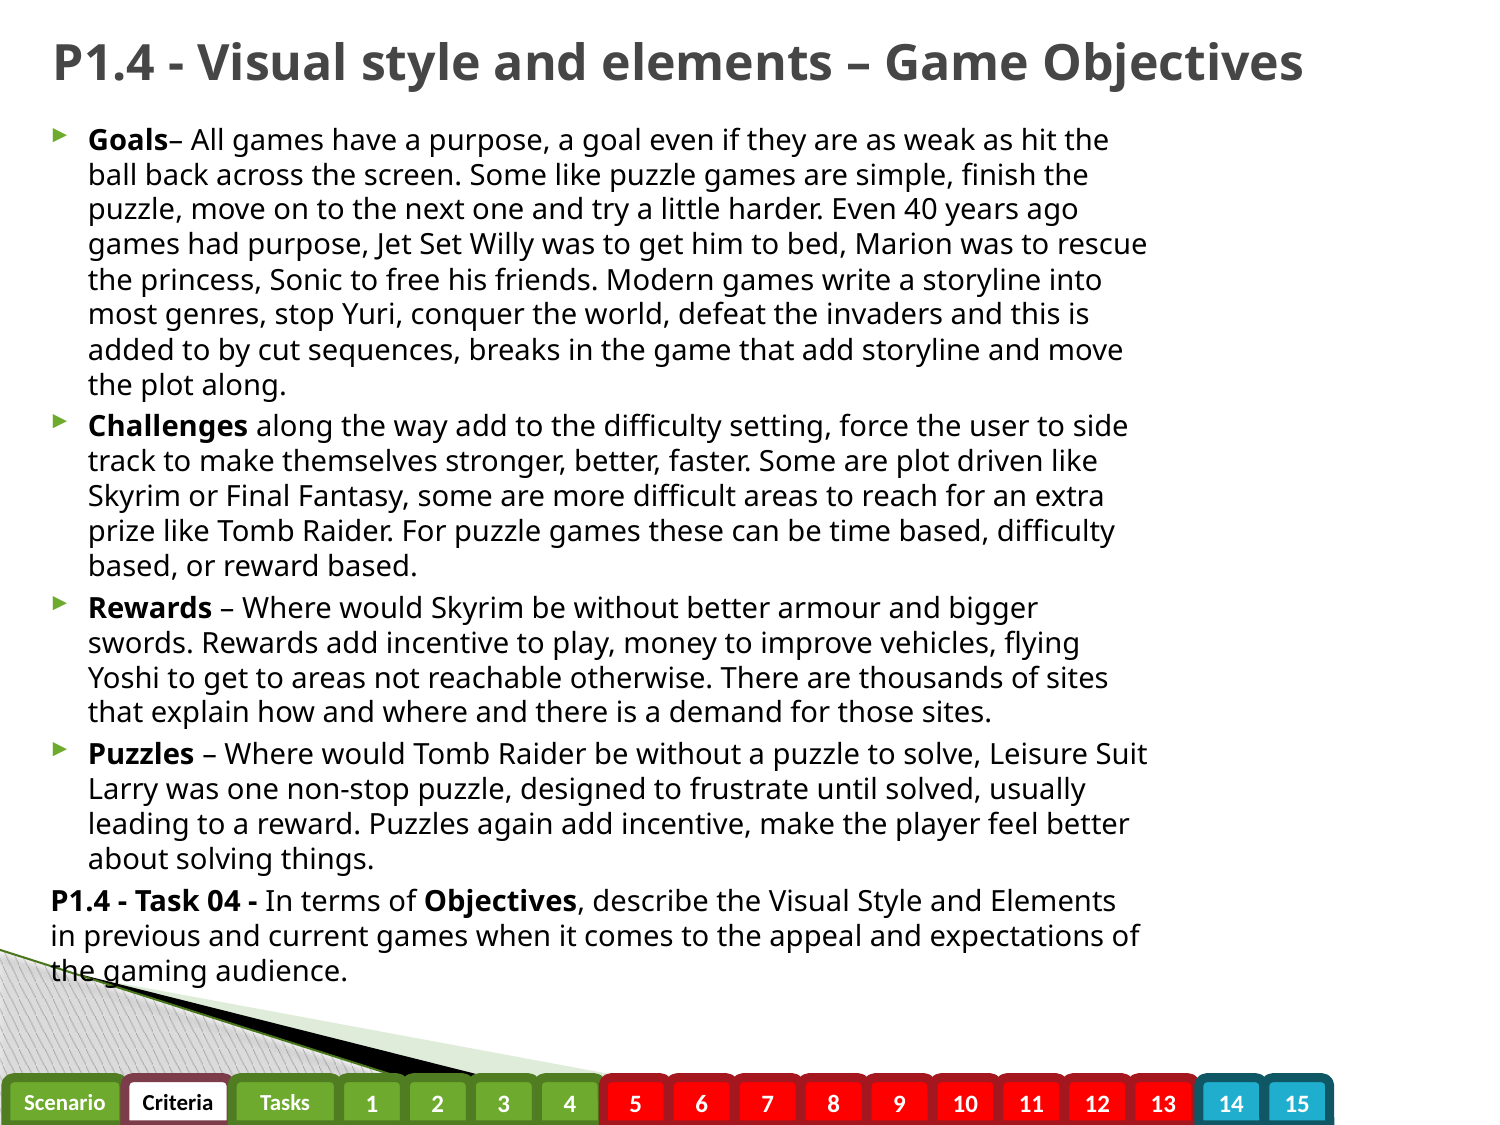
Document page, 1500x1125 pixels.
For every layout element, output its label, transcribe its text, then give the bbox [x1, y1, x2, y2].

title P1.4 - Visual style and elements – Game Objectives [37, 19, 1471, 102]
list Goals– All games have a purpose, a goal even if they are as weak as hit the ball back across the screen. Some like puzzle games are simple, finish the puzzle, move on to the next one and try a little harder. Even 40 years ago games had purpose, Jet Set Willy was to get him to bed, Marion was to rescue the princess, Sonic to free his friends. Modern games write a storyline into most genres, stop Yuri, conquer the world, defeat the invaders and this is added to by cut sequences, breaks in the game that add storyline and move the plot along. Challenges along the way add to the difficulty setting, force the user to side track to make themselves stronger, better, faster. Some are plot driven like Skyrim or Final Fantasy, some are more difficult areas to reach for an extra prize like Tomb Raider. For puzzle games these can be time based, difficulty based, or reward based. Rewards – Where would Skyrim be without better armour and bigger swords. Rewards add incentive to play, money to improve vehicles, flying Yoshi to get to areas not reachable otherwise. There are thousands of sites that explain how and where and there is a demand for those sites. Puzzles – Where would Tomb Raider be without a puzzle to solve, Leisure Suit Larry was one non-stop puzzle, designed to frustrate until solved, usually leading to a reward. Puzzles again add incentive, make the player feel better about solving things. P1.4 - Task 04 - In terms of Objectives, describe the Visual Style and Elements in previous and current games when it comes to the appeal and expectations of the gaming audience. [29, 113, 1164, 1047]
